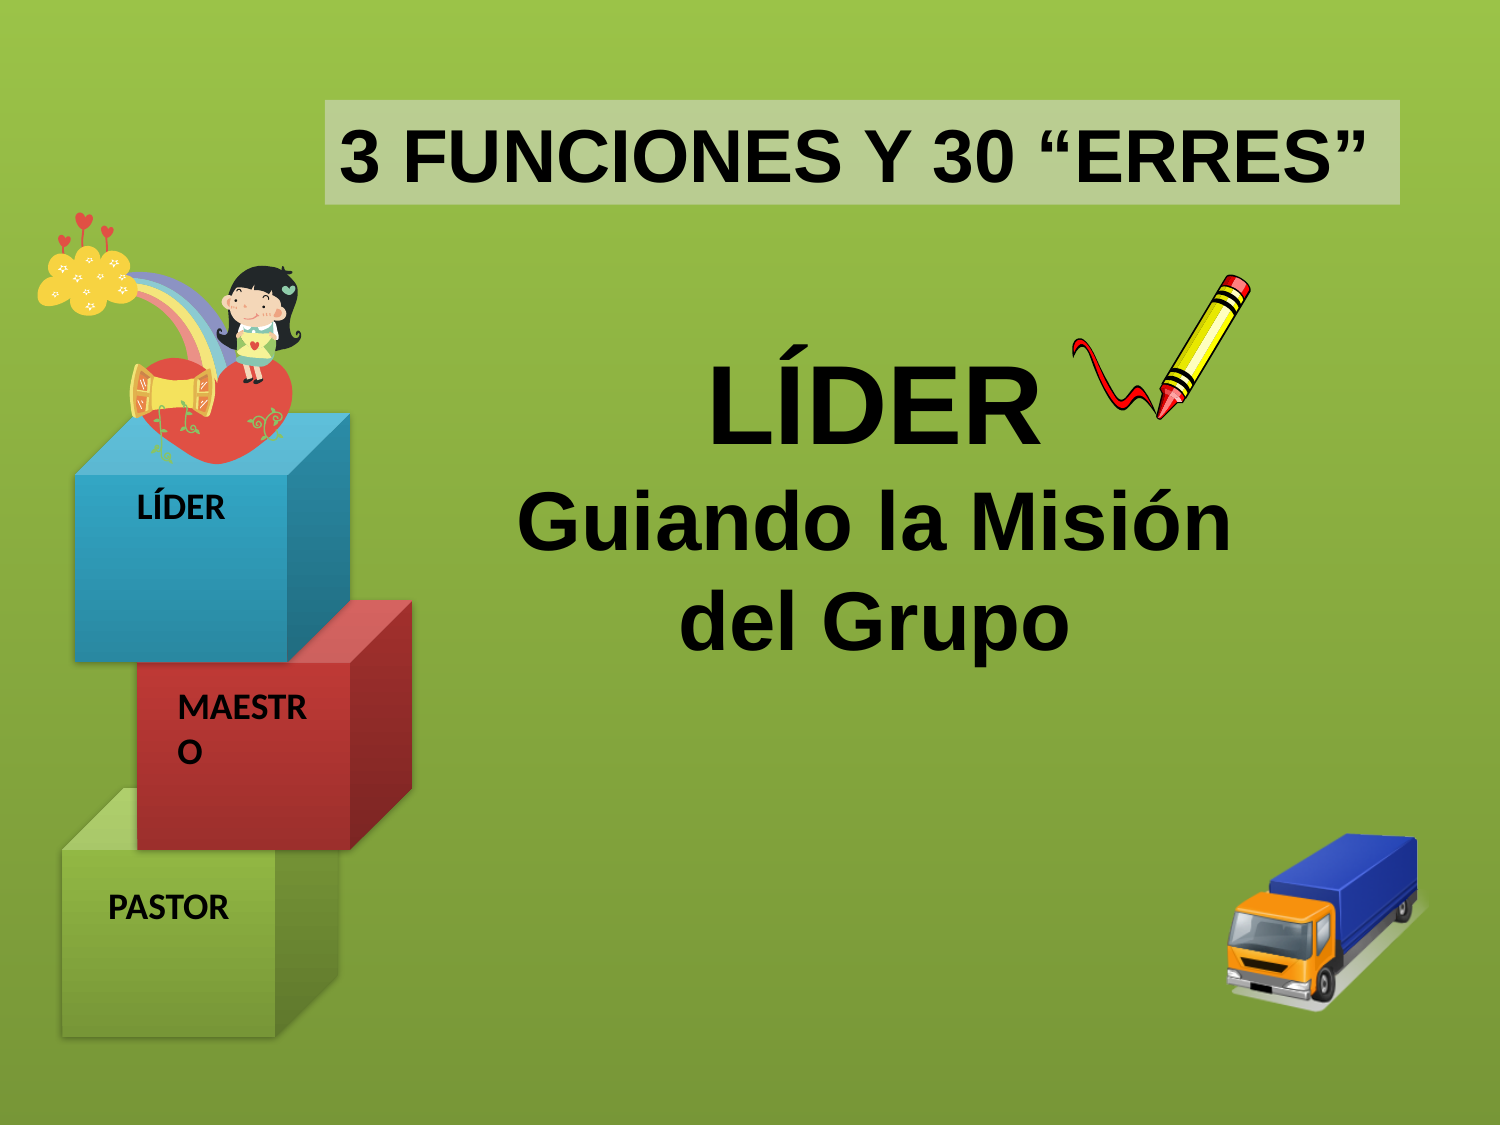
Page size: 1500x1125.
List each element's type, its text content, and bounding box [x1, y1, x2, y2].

text_box líder [112, 474, 250, 535]
picture [1224, 824, 1429, 1029]
text_box [137, 600, 413, 850]
text_box [75, 412, 351, 663]
text_box maestro [162, 674, 338, 780]
text_box 3 FUNCIONES Y 30 “ERRES” [324, 99, 1400, 205]
text_box [62, 787, 338, 1038]
picture [37, 212, 302, 465]
text_box pastor [87, 874, 250, 935]
text_box [0, 0, 1500, 1125]
text_box LÍDER Guiando la Misión del Grupo [437, 324, 1313, 675]
picture [1114, 244, 1235, 435]
